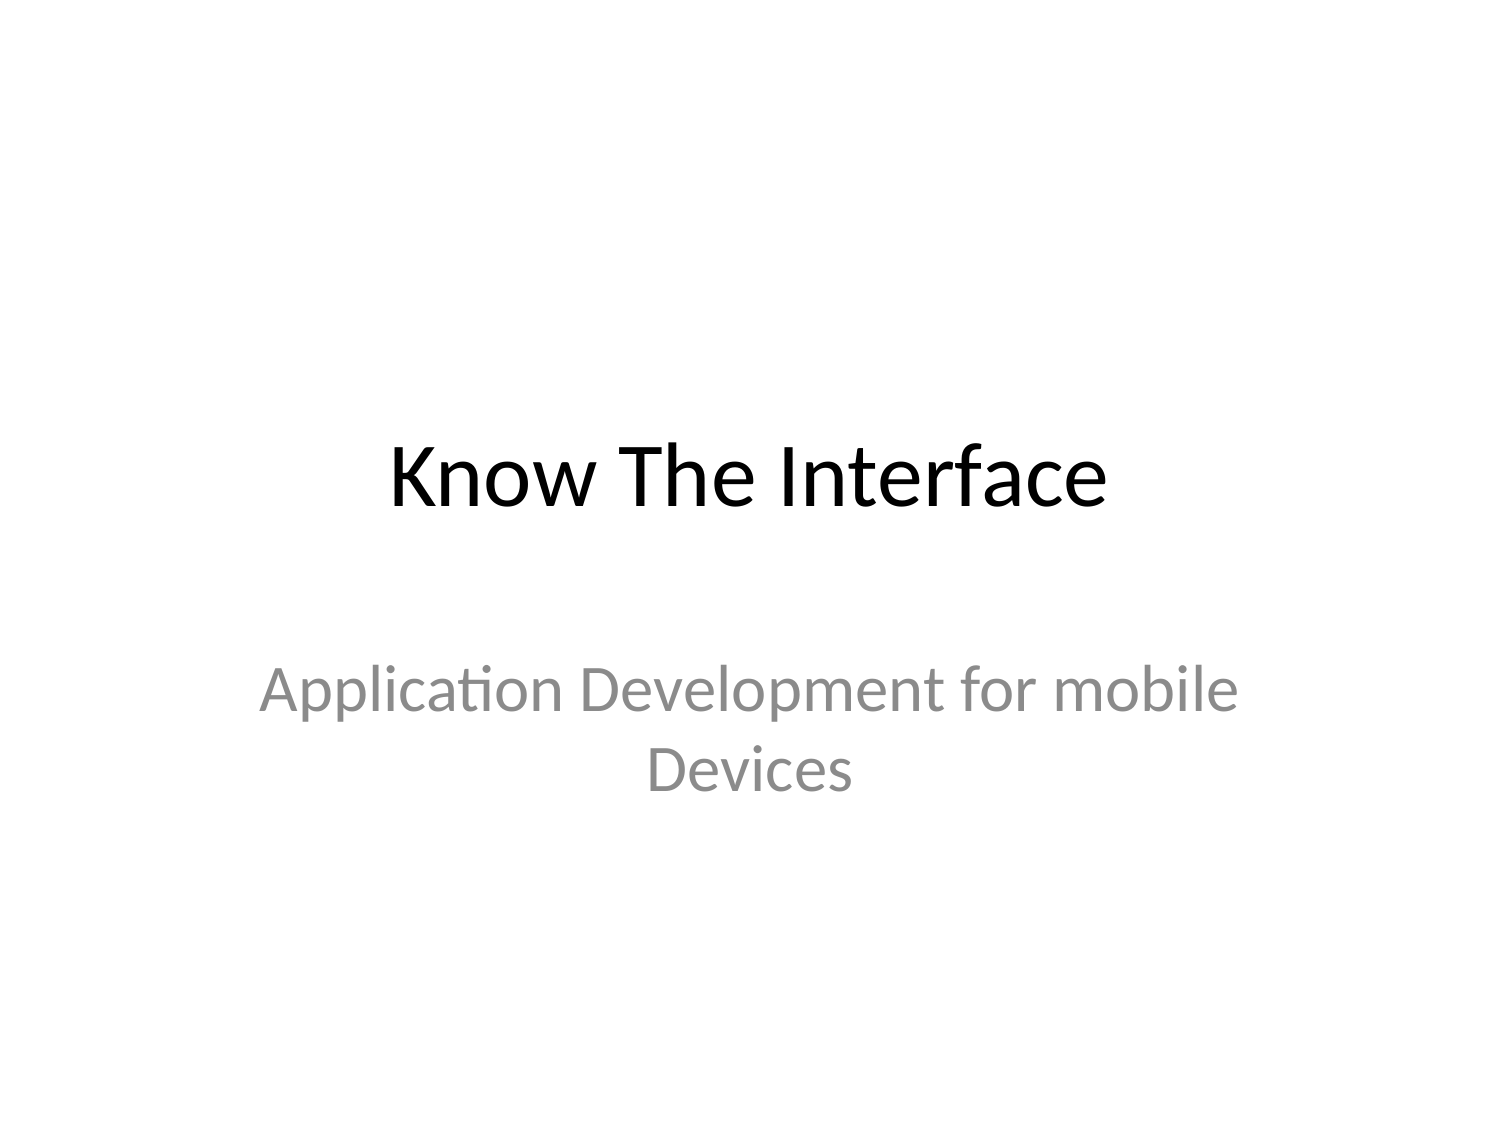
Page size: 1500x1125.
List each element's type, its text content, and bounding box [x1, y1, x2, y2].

subtitle Application Development for mobile Devices [225, 637, 1275, 925]
title Know The Interface [112, 349, 1388, 591]
